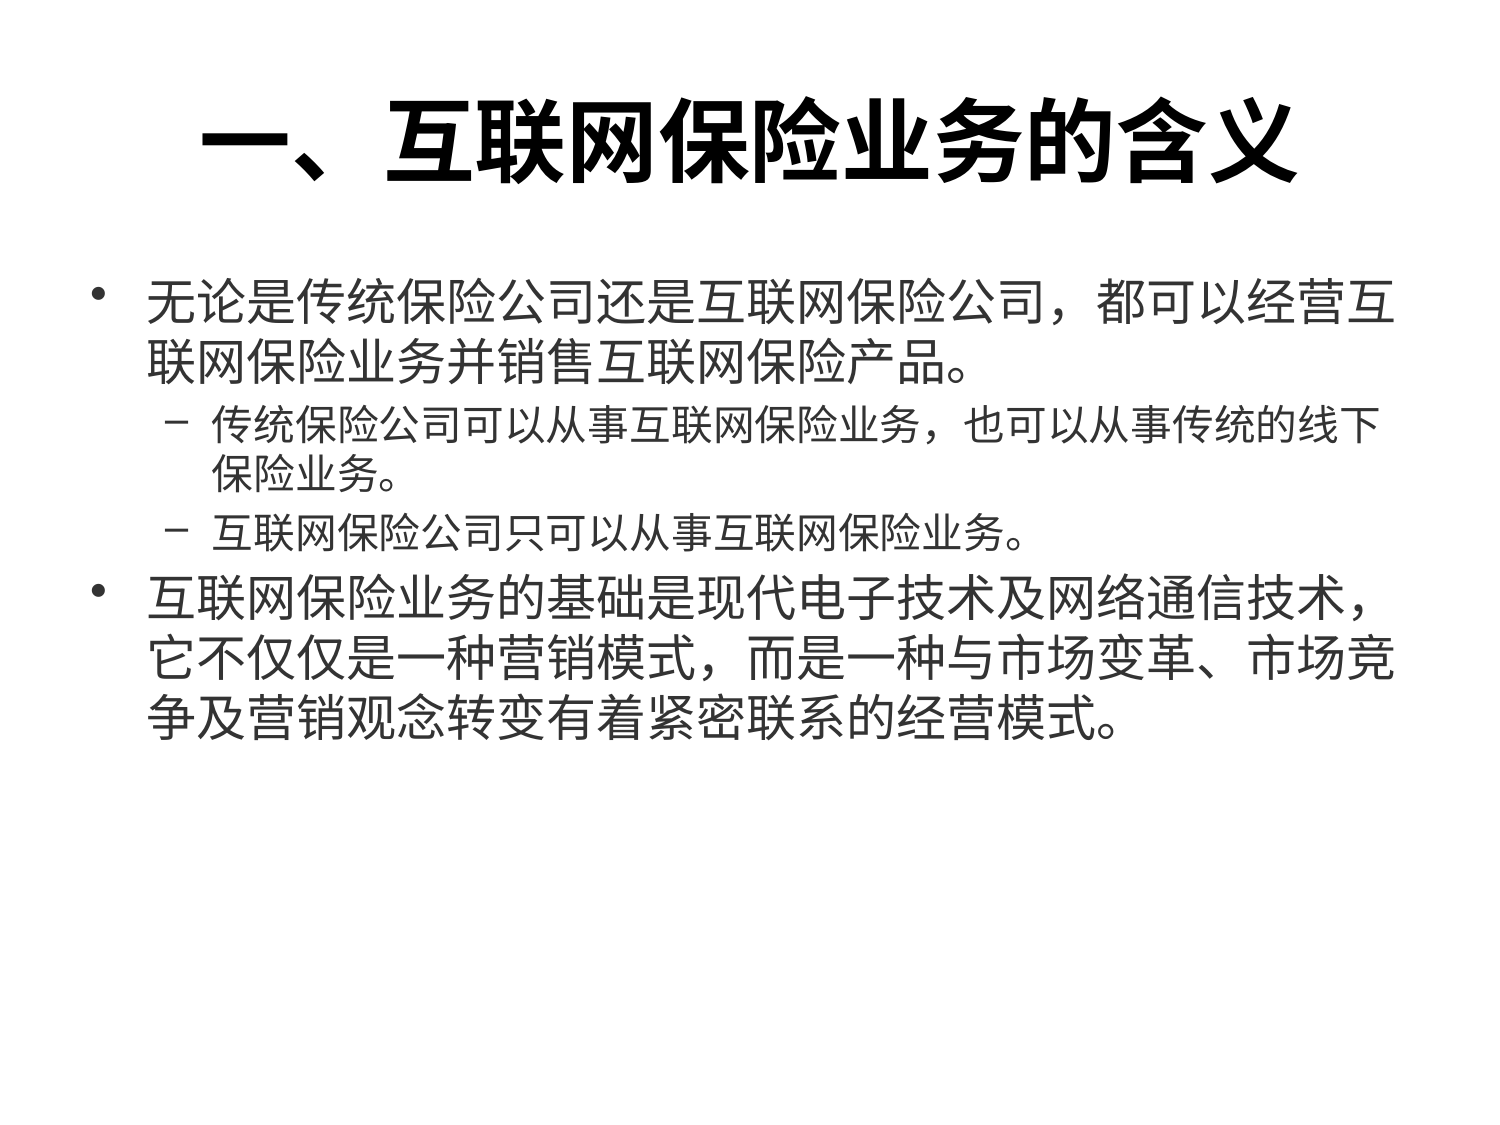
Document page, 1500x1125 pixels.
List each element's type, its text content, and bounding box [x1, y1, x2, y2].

list 无论是传统保险公司还是互联网保险公司，都可以经营互联网保险业务并销售互联网保险产品。 传统保险公司可以从事互联网保险业务，也可以从事传统的线下保险业务。 互联网保险公司只可以从事互联网保险业务。 互联网保险业务的基础是现代电子技术及网络通信技术，它不仅仅是一种营销模式，而是一种与市场变革、市场竞争及营销观念转变有着紧密联系的经营模式。 [75, 262, 1425, 1005]
title 一、互联网保险业务的含义 [75, 45, 1425, 233]
